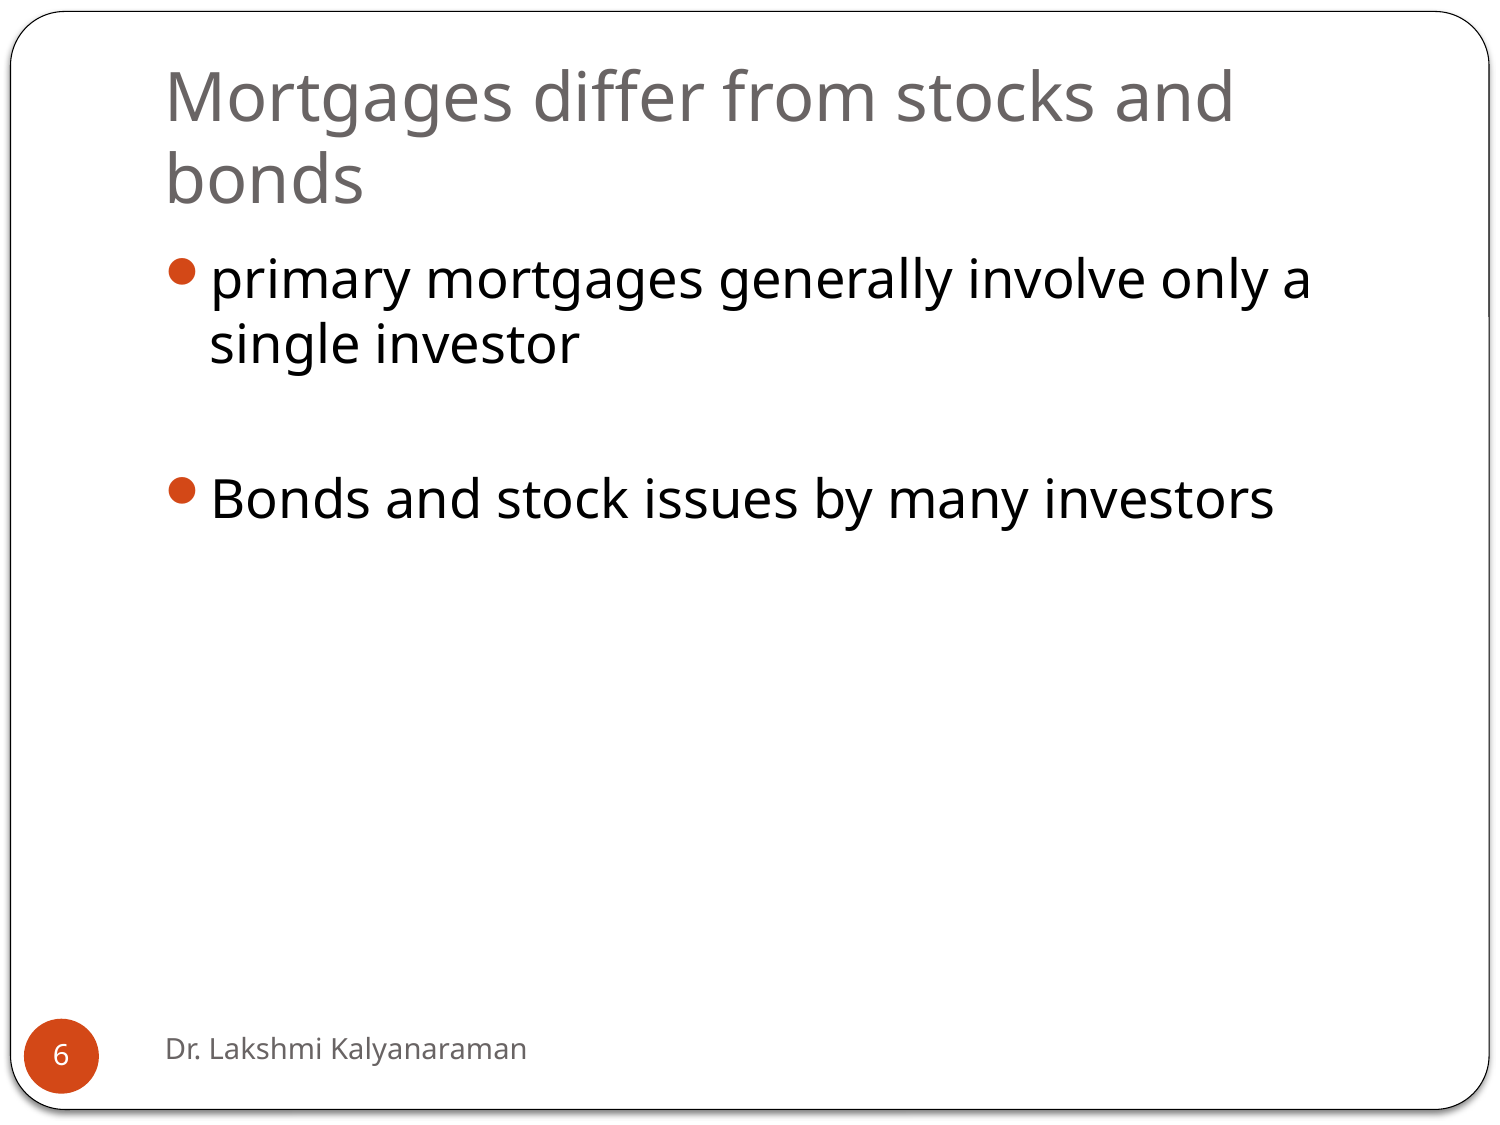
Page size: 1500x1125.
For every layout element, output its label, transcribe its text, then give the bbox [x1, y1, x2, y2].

list primary mortgages generally involve only a single investor Bonds and stock issues by many investors [150, 237, 1425, 988]
title Mortgages differ from stocks and bonds [150, 45, 1425, 233]
footer Dr. Lakshmi Kalyanaraman [150, 1012, 800, 1088]
slide_number 6 [23, 1018, 99, 1094]
